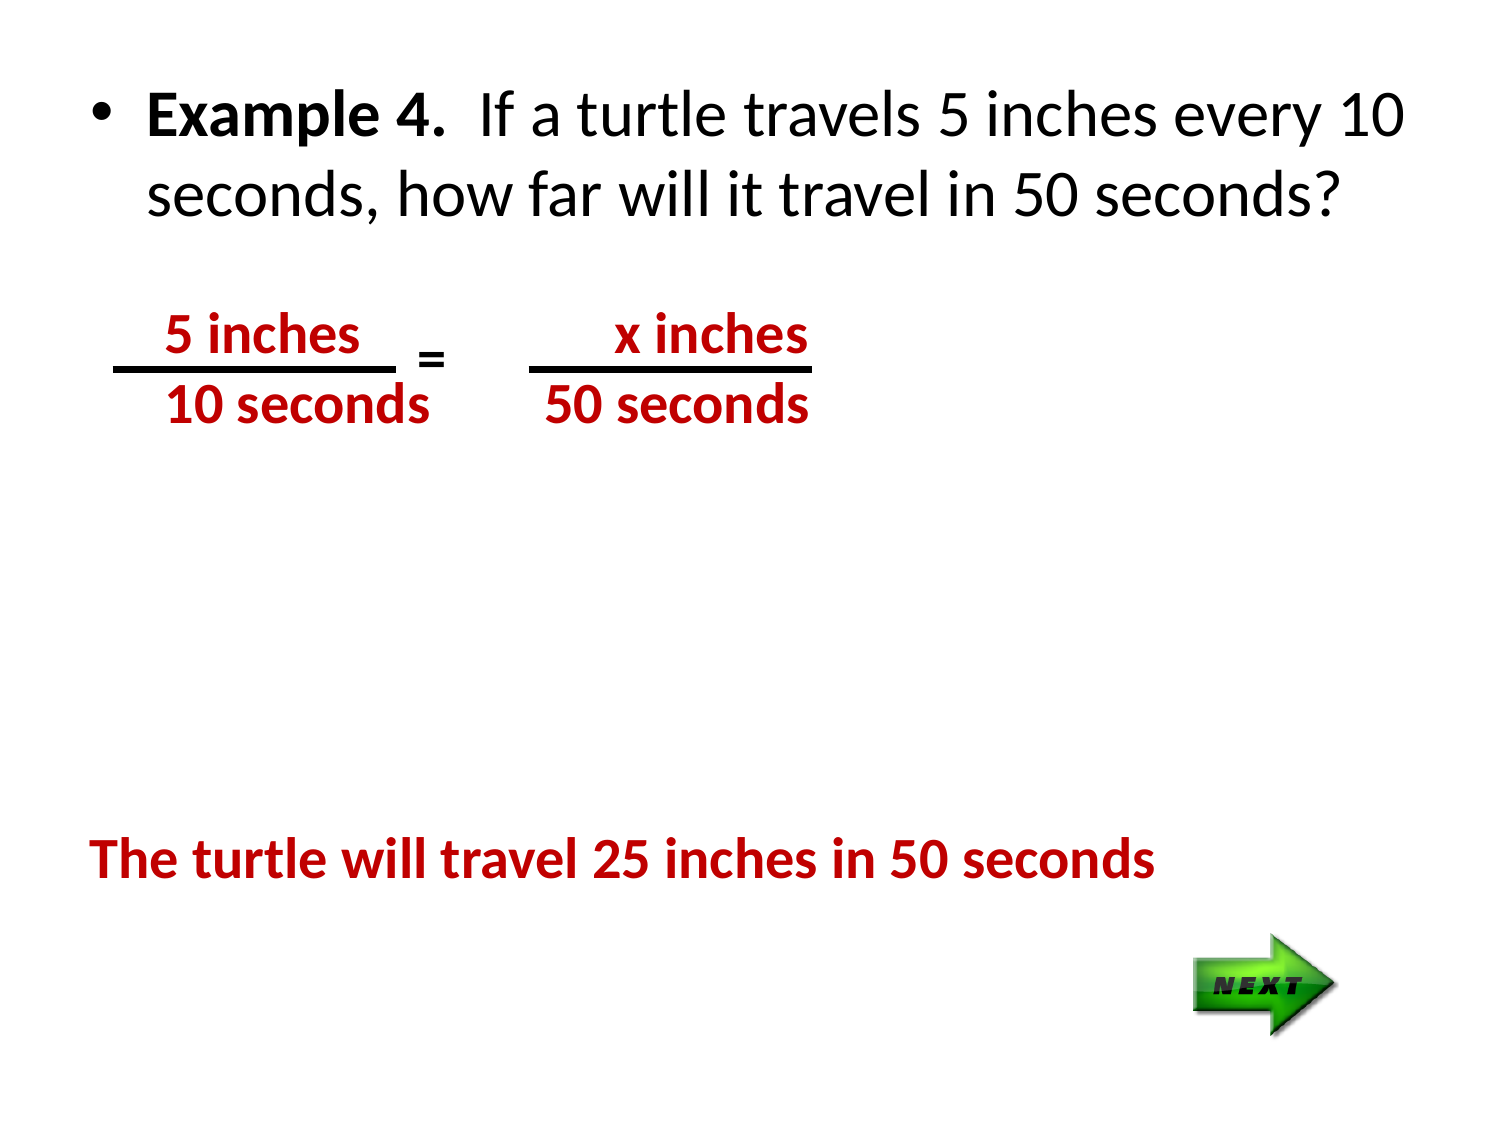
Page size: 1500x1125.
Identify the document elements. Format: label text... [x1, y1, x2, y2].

text_box The turtle will travel 25 inches in 50 seconds [75, 812, 1400, 898]
picture [1187, 912, 1340, 1065]
text_box 5 inches x inches 10 seconds 50 seconds [149, 287, 838, 443]
list Example 4. If a turtle travels 5 inches every 10 seconds, how far will it travel in 50 seconds? [75, 62, 1425, 1005]
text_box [112, 312, 813, 426]
